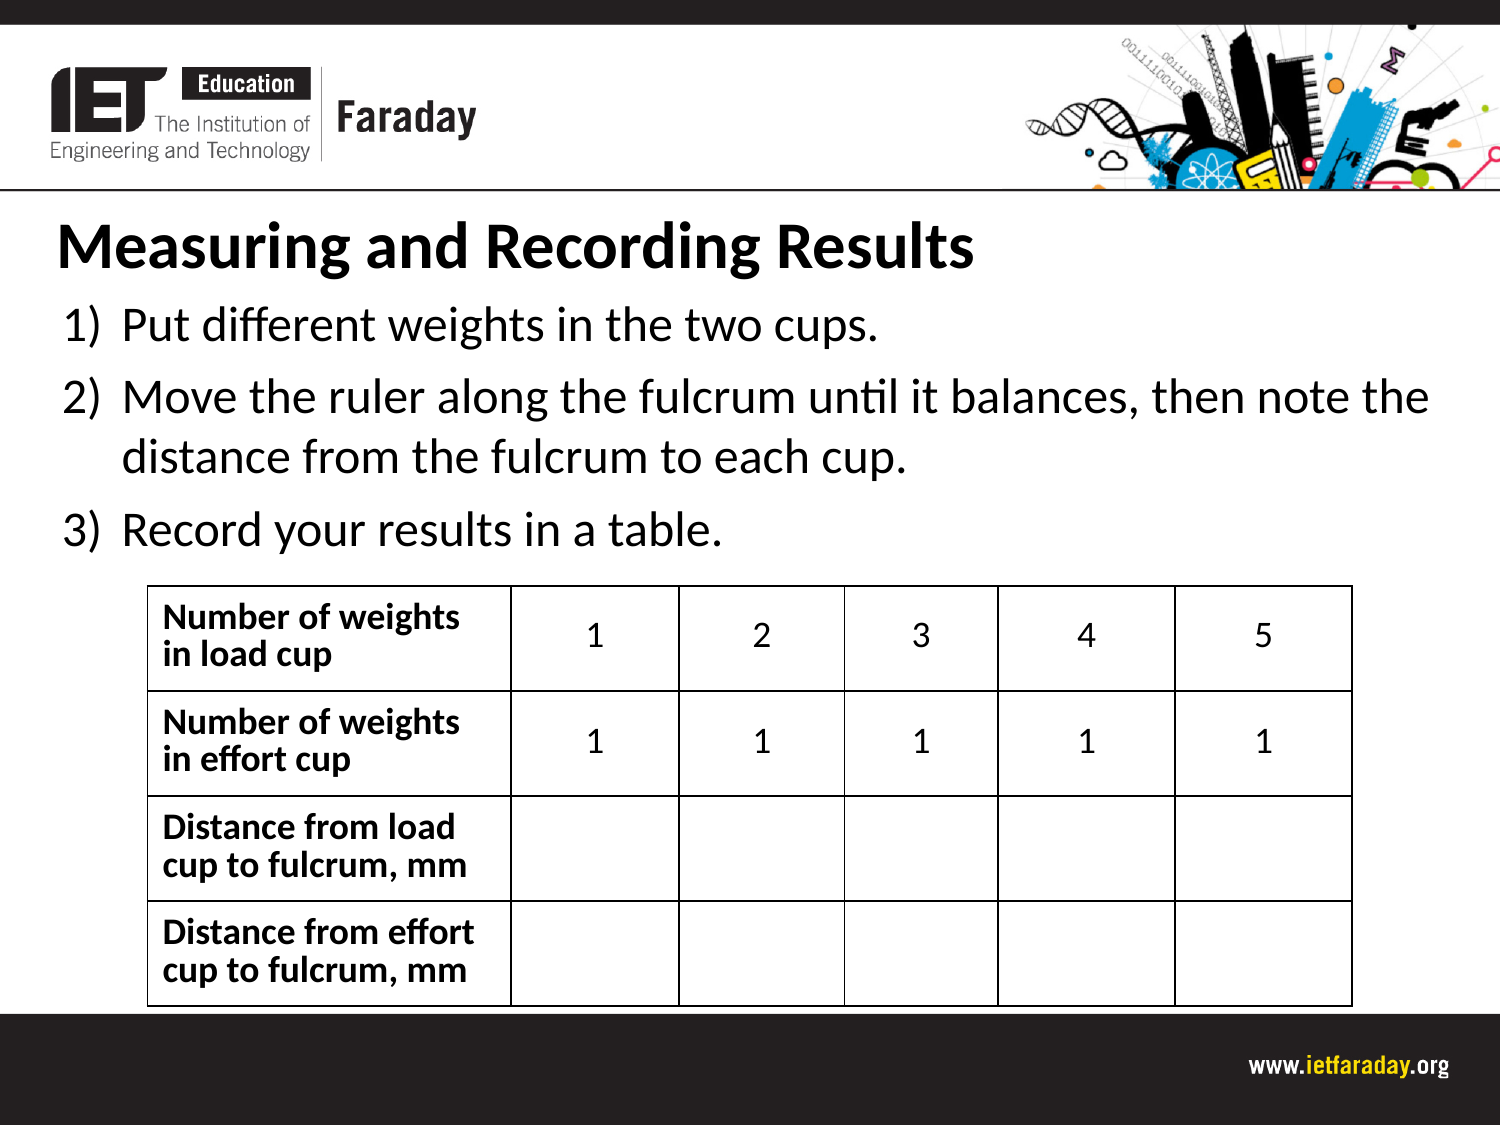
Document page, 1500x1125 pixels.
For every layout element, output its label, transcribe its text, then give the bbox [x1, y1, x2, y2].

table_cell [512, 902, 678, 1005]
text_box Put different weights in the two cups. Move the ruler along the fulcrum until it balances, then note the distance from the fulcrum to each cup. Record your results in a table. [47, 283, 1453, 637]
table_cell [999, 902, 1174, 1005]
table_cell Distance from effort cup to fulcrum, mm [148, 902, 510, 1005]
table_cell [845, 797, 997, 900]
picture [0, 0, 1500, 1125]
table_cell [680, 797, 844, 900]
table_cell Distance from load cup to fulcrum, mm [148, 797, 510, 900]
table_cell [1176, 902, 1351, 1005]
table_cell 1 [512, 692, 678, 795]
table_cell [512, 797, 678, 900]
table_cell 1 [999, 692, 1174, 795]
table_header 4 [999, 587, 1174, 690]
table_cell [999, 797, 1174, 900]
text_box Measuring and Recording Results [41, 194, 1105, 290]
table_header 3 [845, 587, 997, 690]
table_header Number of weights in load cup [148, 587, 510, 690]
table_cell 1 [845, 692, 997, 795]
table_cell [845, 902, 997, 1005]
table_cell [680, 902, 844, 1005]
table_cell 1 [1176, 692, 1351, 795]
table_header 5 [1176, 587, 1351, 690]
table_header 2 [680, 587, 844, 690]
table_cell Number of weights in effort cup [148, 692, 510, 795]
table_header 1 [512, 587, 678, 690]
table_cell 1 [680, 692, 844, 795]
table_cell [1176, 797, 1351, 900]
